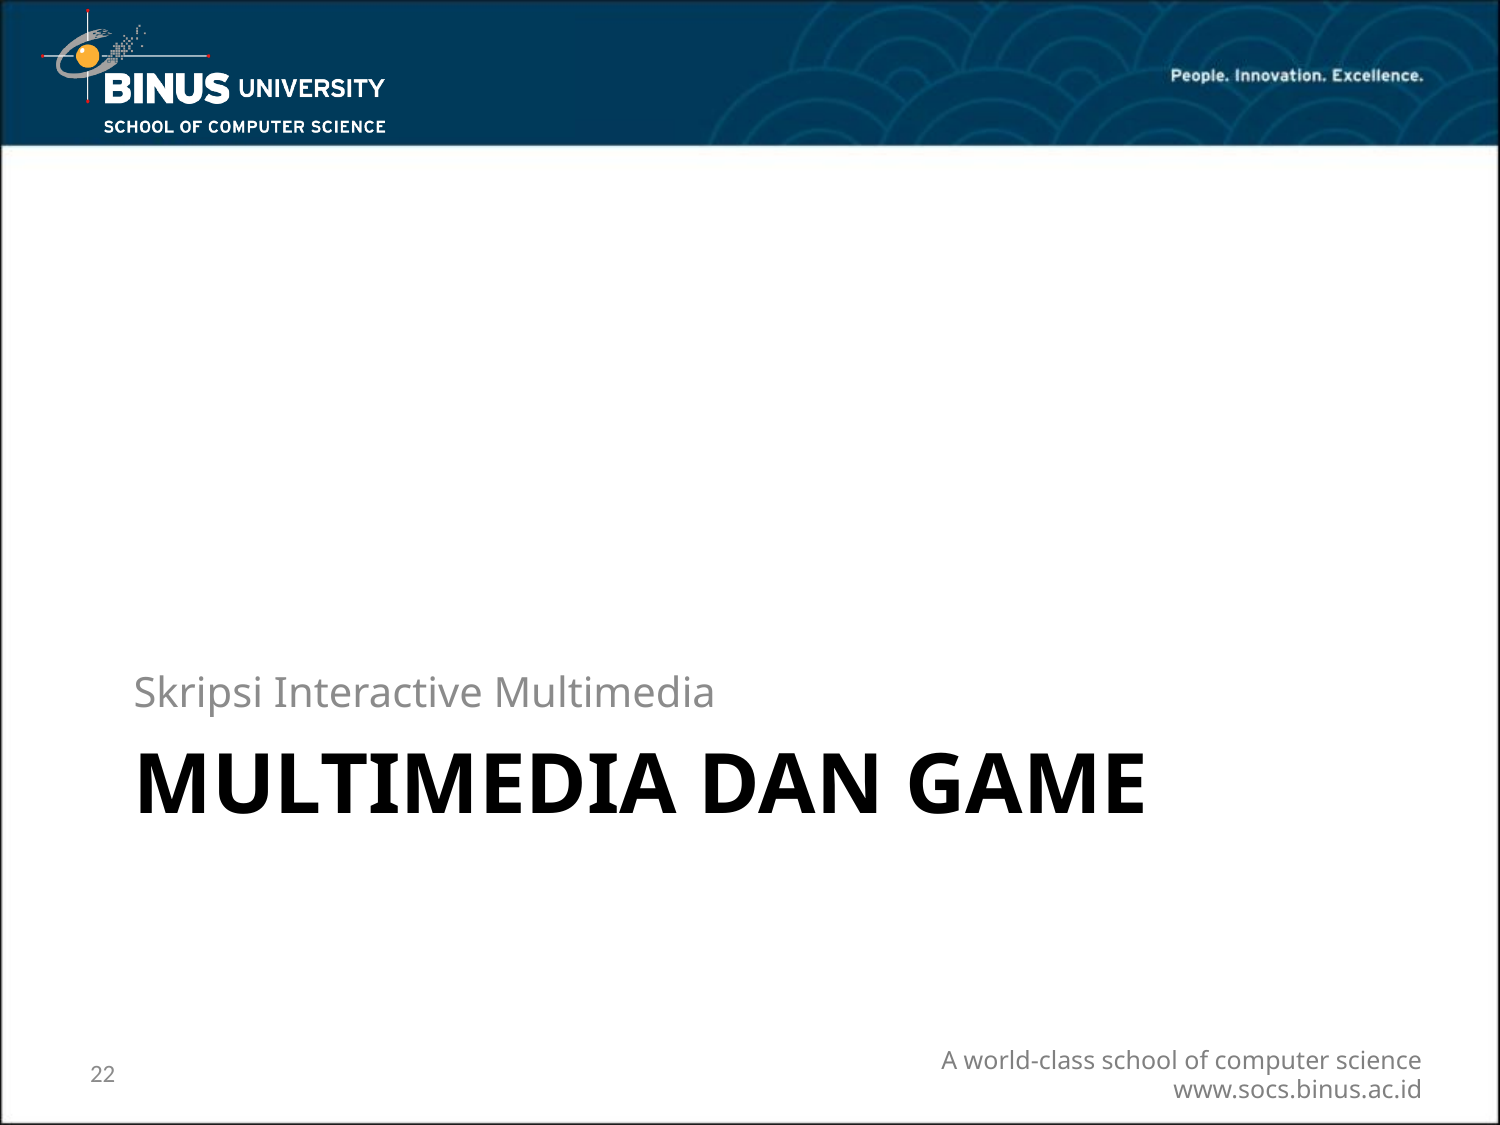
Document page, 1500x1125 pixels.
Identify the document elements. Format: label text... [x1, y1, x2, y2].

title Multimedia dan Game [118, 723, 1394, 947]
slide_number 22 [75, 1042, 425, 1103]
picture [0, 0, 1500, 1125]
list Skripsi Interactive Multimedia [118, 476, 1394, 723]
